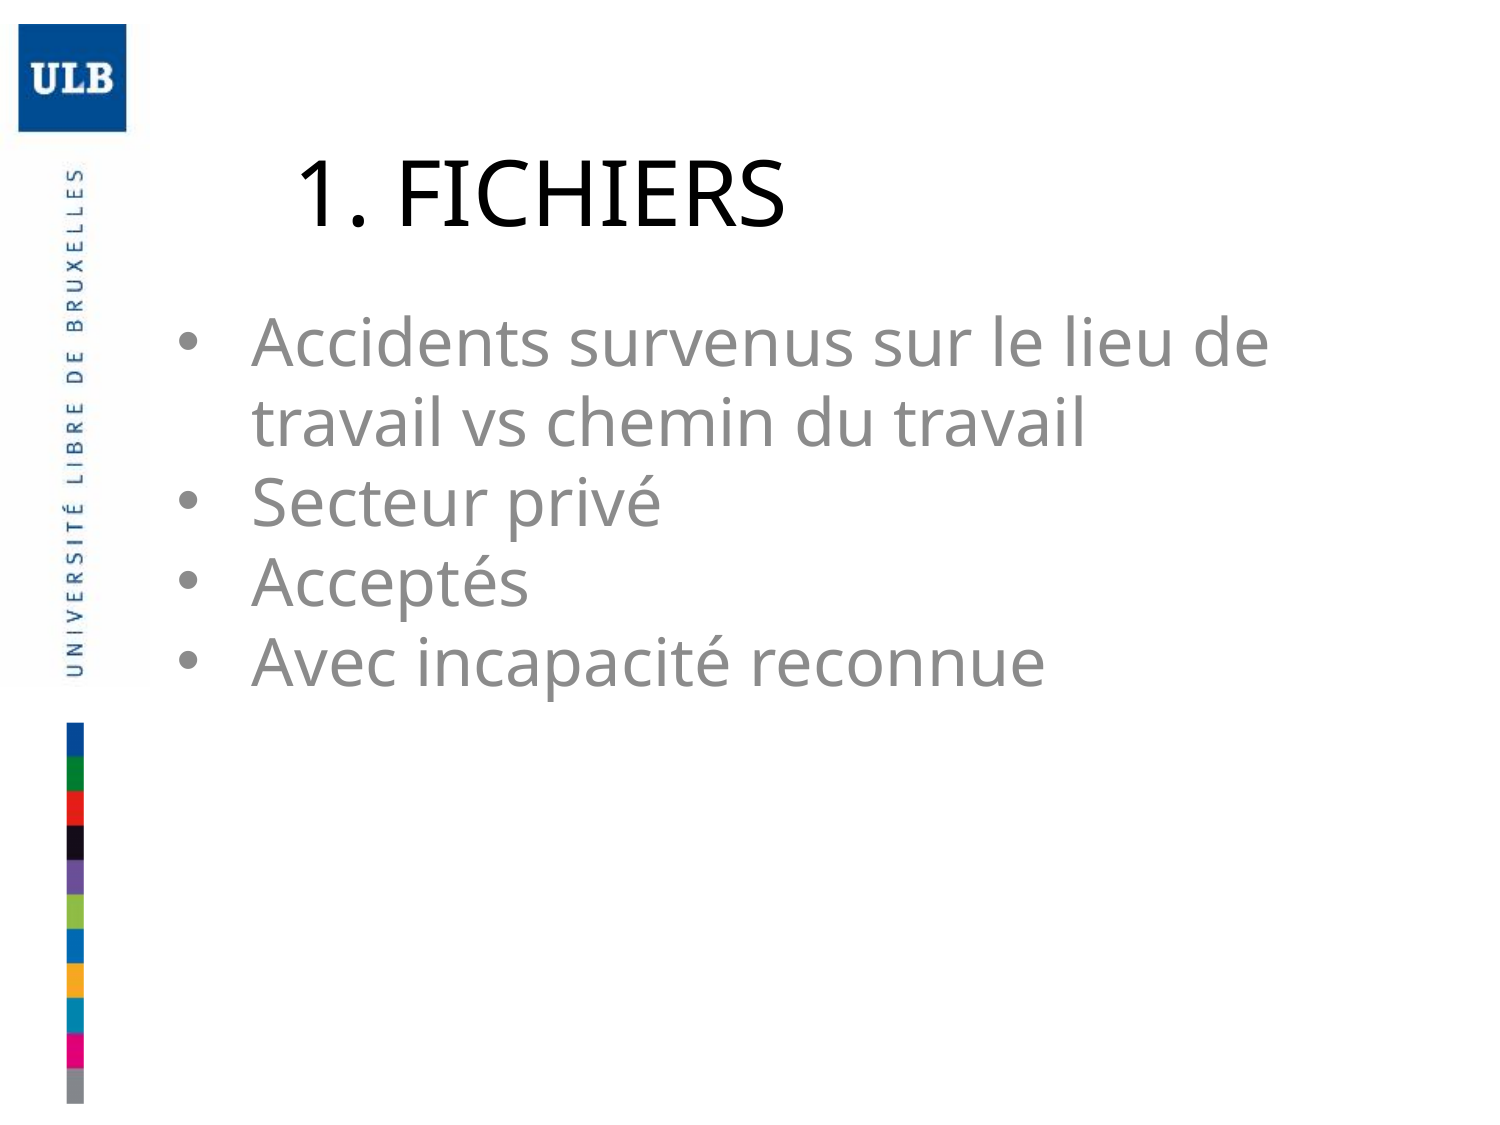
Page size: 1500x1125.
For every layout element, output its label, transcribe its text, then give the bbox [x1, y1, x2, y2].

picture [67, 932, 83, 999]
picture [0, 24, 150, 687]
picture [67, 757, 83, 929]
picture [67, 1032, 83, 1103]
title 1. FICHIERS [139, 110, 943, 270]
picture [67, 723, 83, 754]
subtitle Accidents survenus sur le lieu de travail vs chemin du travail Secteur privé Acceptés Avec incapacité reconnue [161, 292, 1404, 1061]
